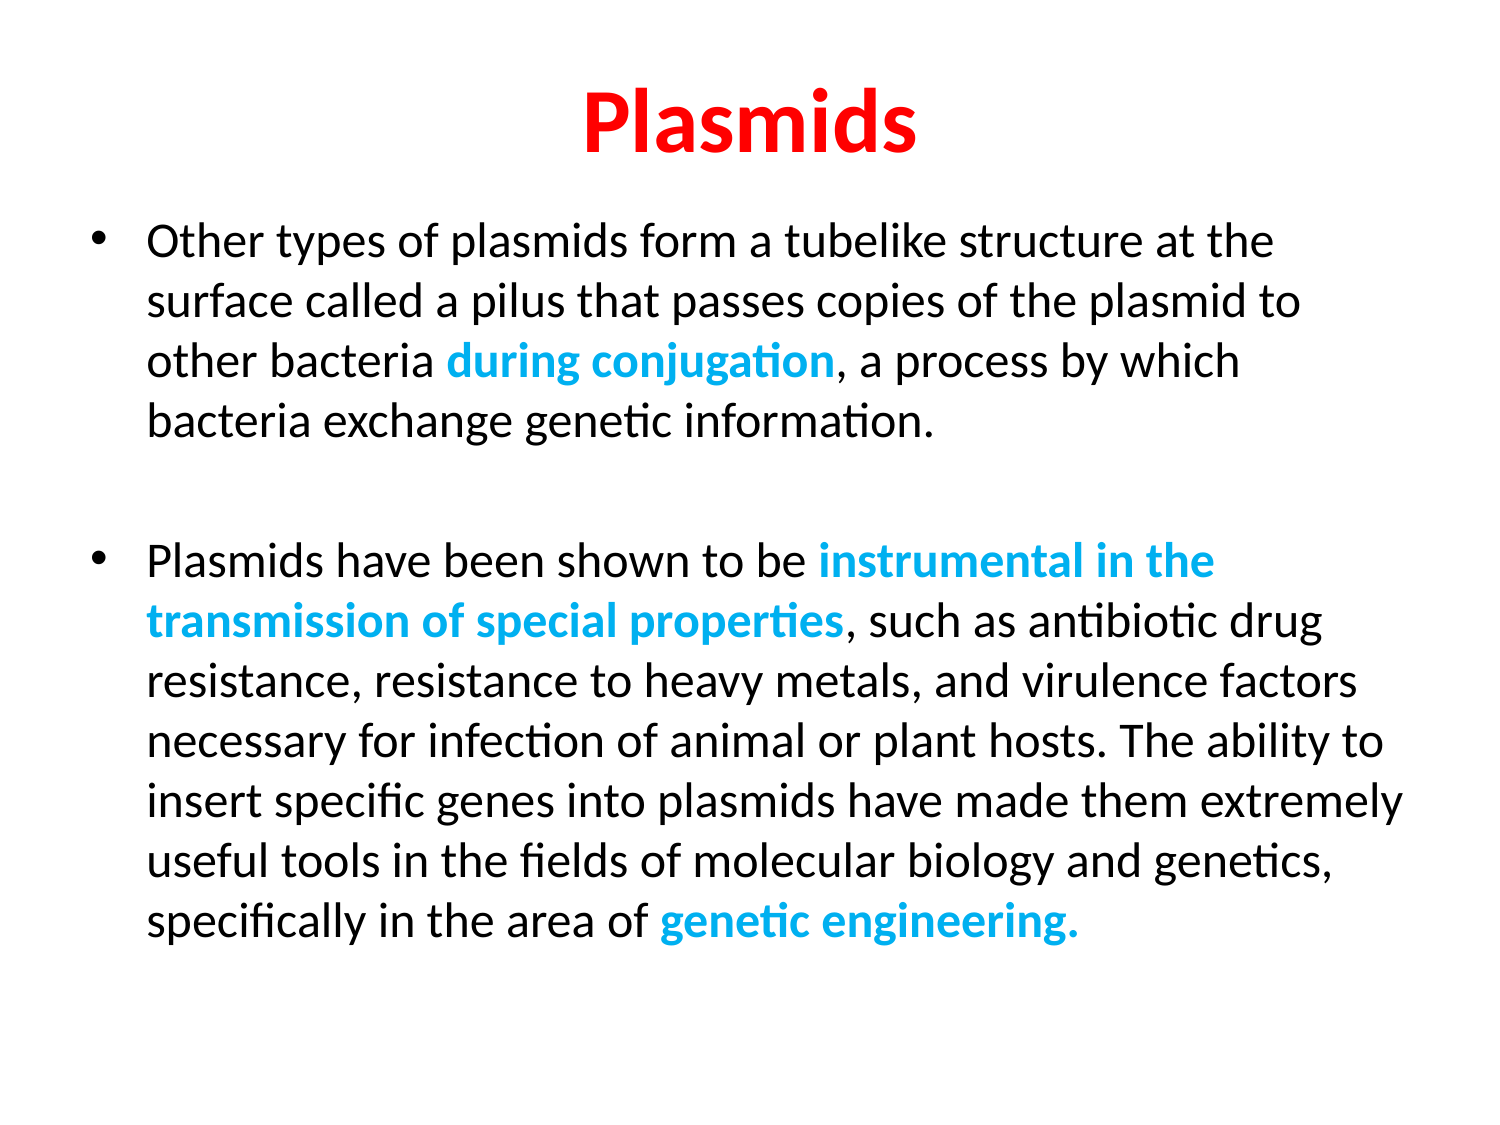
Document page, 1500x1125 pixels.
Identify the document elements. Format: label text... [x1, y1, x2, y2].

list Other types of plasmids form a tubelike structure at the surface called a pilus that passes copies of the plasmid to other bacteria during conjugation, a process by which bacteria exchange genetic information. Plasmids have been shown to be instrumental in the transmission of special properties, such as antibiotic drug resistance, resistance to heavy metals, and virulence factors necessary for infection of animal or plant hosts. The ability to insert specific genes into plasmids have made them extremely useful tools in the fields of molecular biology and genetics, specifically in the area of genetic engineering. [75, 200, 1425, 1005]
title Plasmids [75, 45, 1425, 188]
